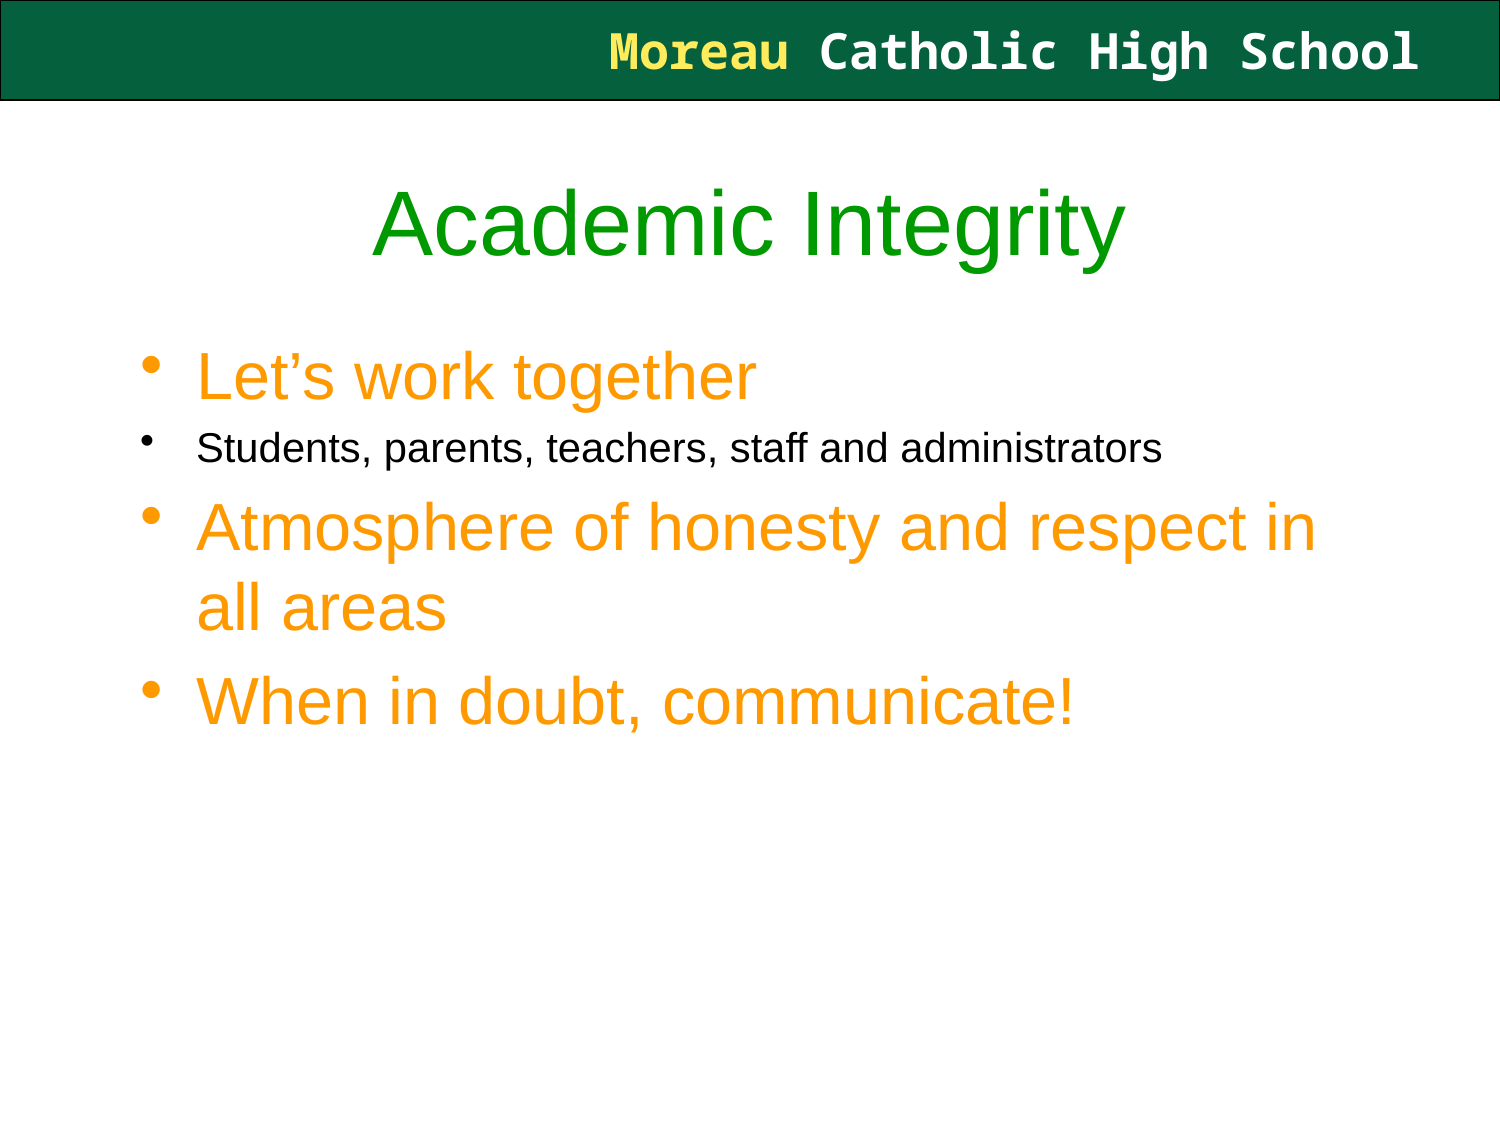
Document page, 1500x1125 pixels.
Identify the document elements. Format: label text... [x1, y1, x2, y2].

list Let’s work together Students, parents, teachers, staff and administrators Atmosphere of honesty and respect in all areas When in doubt, communicate! [124, 324, 1401, 1001]
title Academic Integrity [112, 124, 1388, 313]
